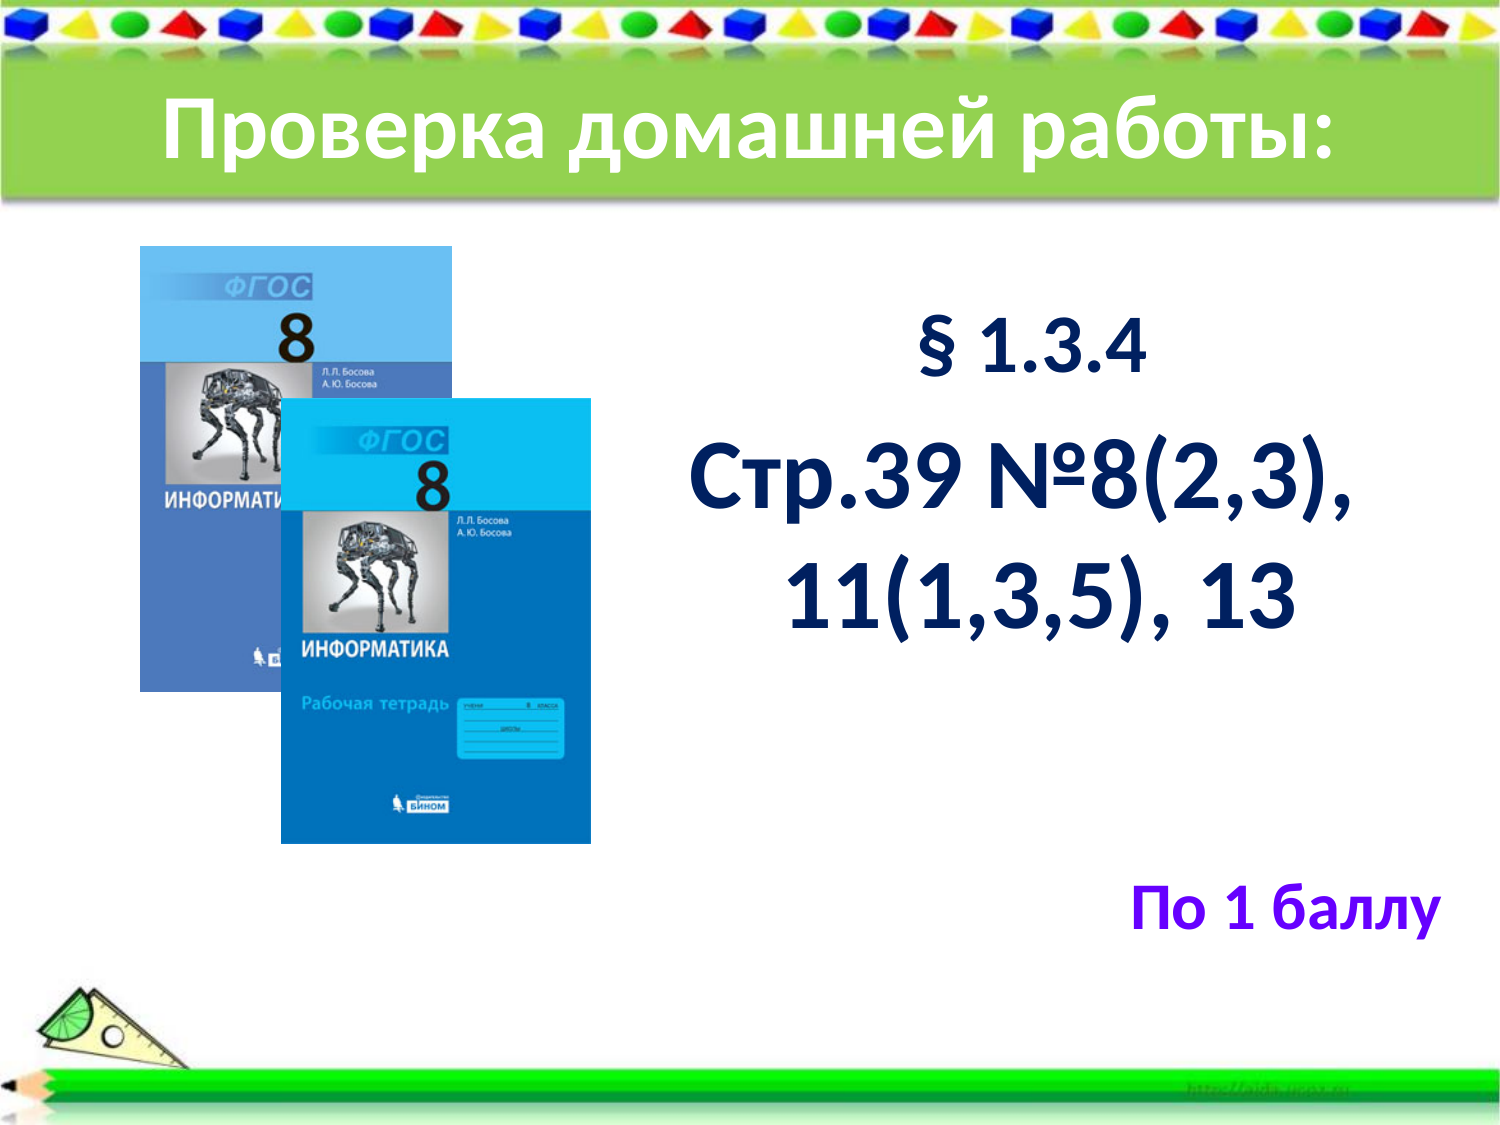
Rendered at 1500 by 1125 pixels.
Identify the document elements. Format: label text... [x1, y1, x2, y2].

text_box По 1 баллу [1115, 855, 1457, 951]
picture [0, 0, 1500, 1125]
list § 1.3.4 Стр.39 №8(2,3), 11(1,3,5), 13 [667, 281, 1379, 891]
title Проверка домашней работы: [75, 45, 1425, 200]
